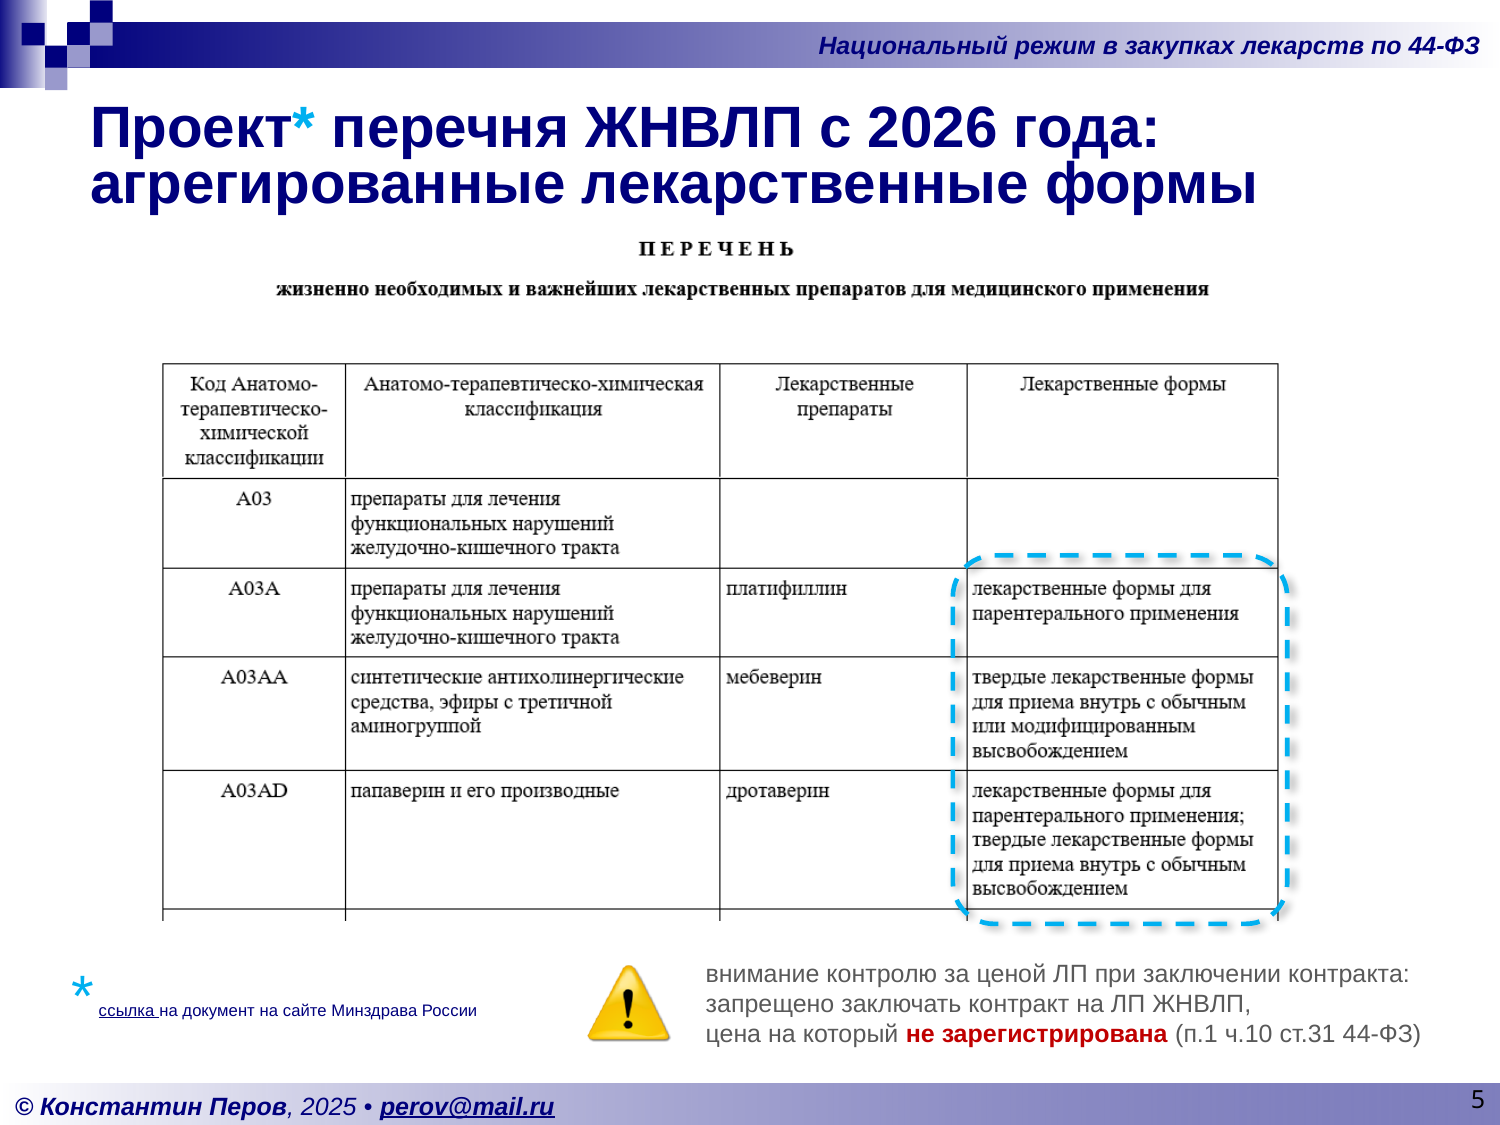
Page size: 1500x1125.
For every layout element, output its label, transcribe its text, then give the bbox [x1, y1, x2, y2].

title Проект* перечня ЖНВЛП с 2026 года: агрегированные лекарственные формы [75, 75, 1425, 244]
slide_number 5 [1399, 1082, 1500, 1125]
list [159, 226, 1282, 307]
picture [159, 361, 1282, 921]
text_box * ссылка на документ на сайте Минздрава России [56, 950, 585, 1036]
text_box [586, 950, 1461, 1057]
